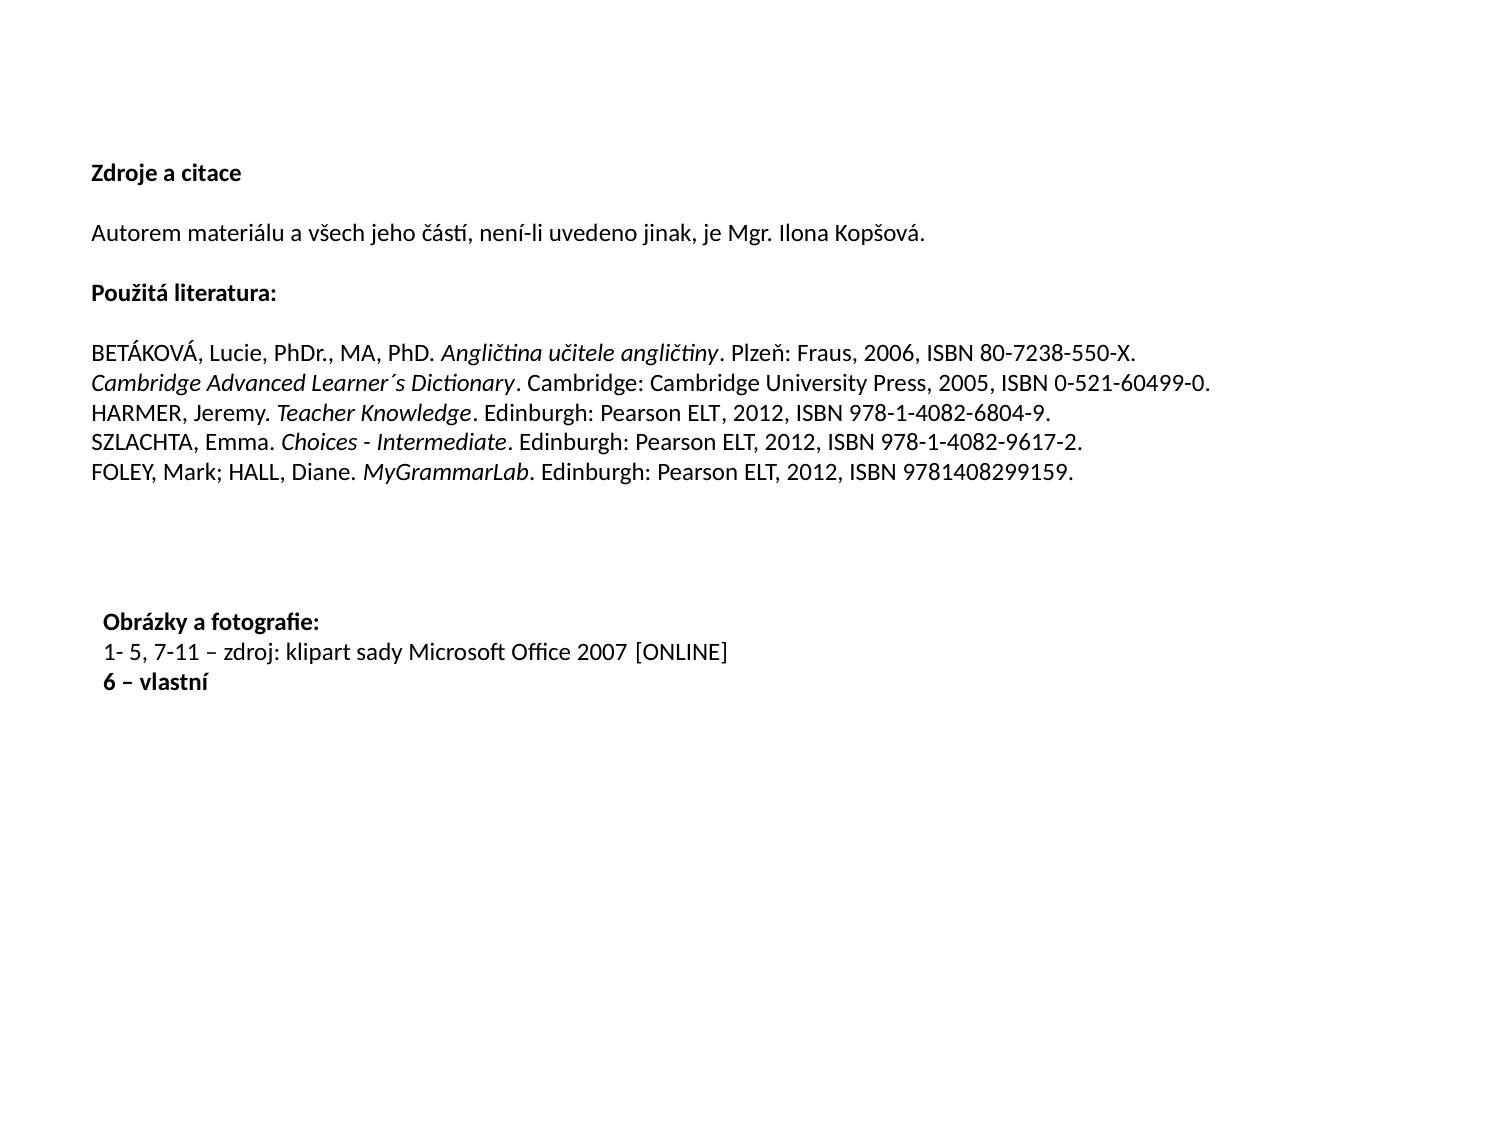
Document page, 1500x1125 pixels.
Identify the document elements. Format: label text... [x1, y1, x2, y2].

text_box Obrázky a fotografie: 1- 5, 7-11 – zdroj: klipart sady Microsoft Office 2007 [ONLINE] 6 – vlastní [88, 597, 839, 703]
text_box Zdroje a citace Autorem materiálu a všech jeho částí, není-li uvedeno jinak, je Mgr. Ilona Kopšová. Použitá literatura: BETÁKOVÁ, Lucie, PhDr., MA, PhD. Angličtina učitele angličtiny. Plzeň: Fraus, 2006, ISBN 80-7238-550-X. Cambridge Advanced Learner´s Dictionary. Cambridge: Cambridge University Press, 2005, ISBN 0-521-60499-0. HARMER, Jeremy. Teacher Knowledge. Edinburgh: Pearson ELT, 2012, ISBN 978-1-4082-6804-9. SZLACHTA, Emma. Choices - Intermediate. Edinburgh: Pearson ELT, 2012, ISBN 978-1-4082-9617-2. FOLEY, Mark; HALL, Diane. MyGrammarLab. Edinburgh: Pearson ELT, 2012, ISBN 9781408299159. [76, 149, 1424, 494]
